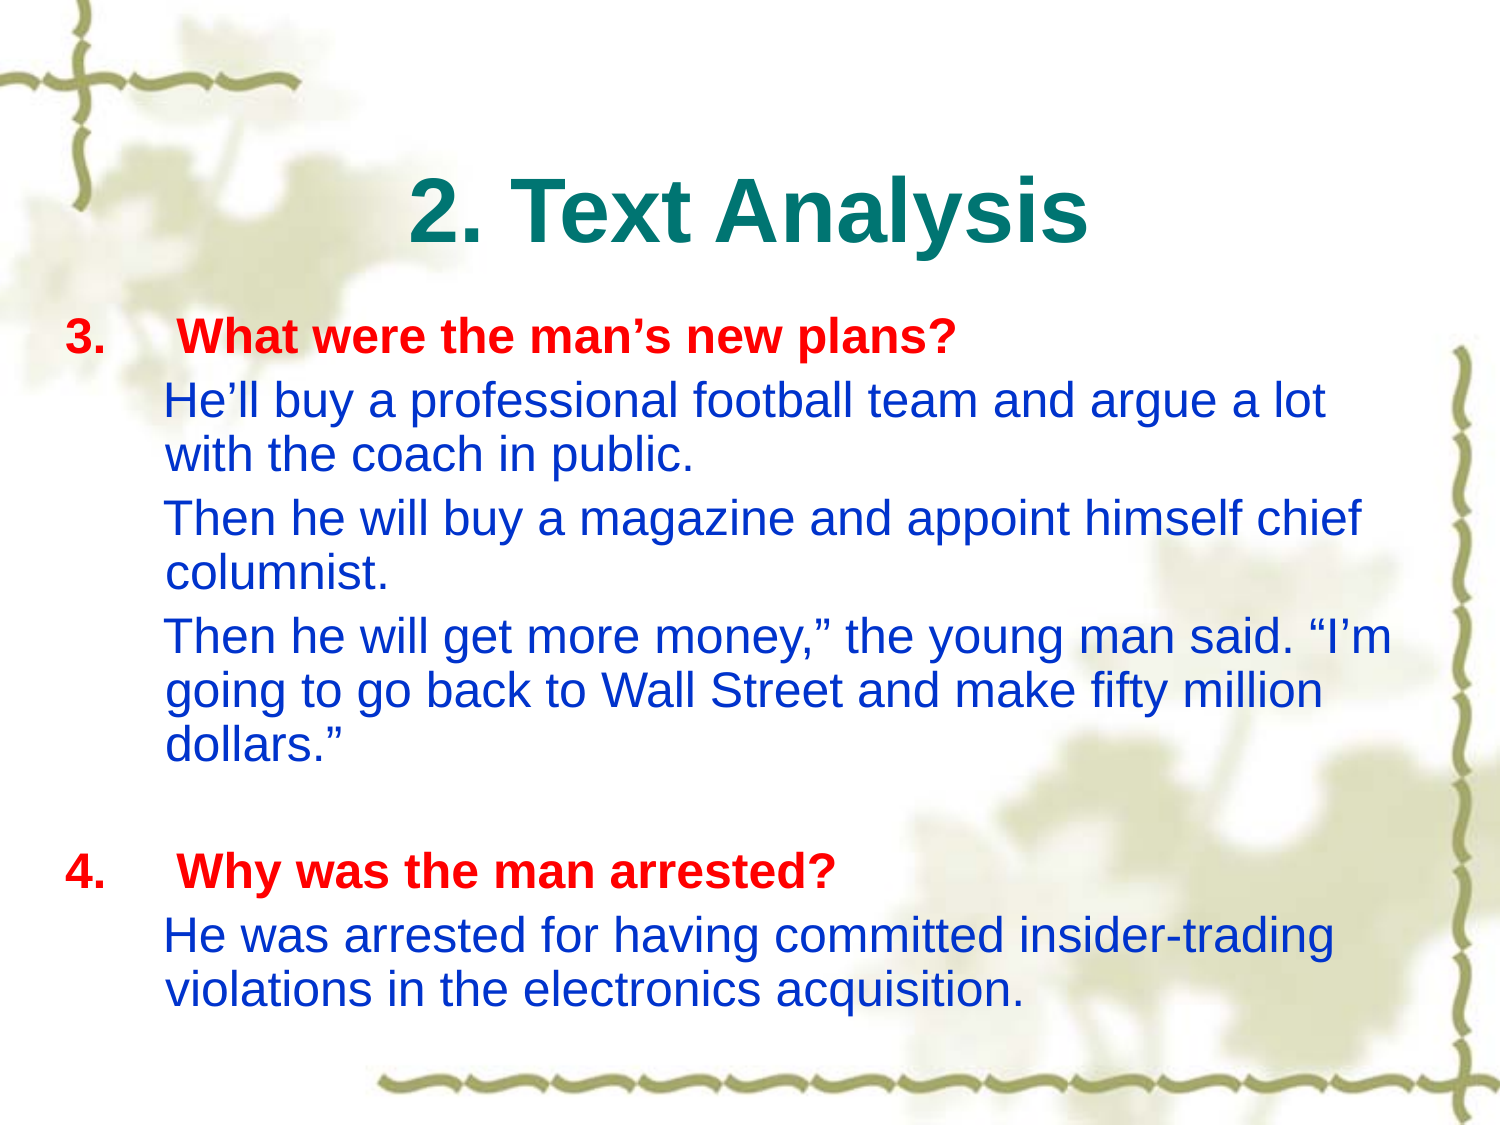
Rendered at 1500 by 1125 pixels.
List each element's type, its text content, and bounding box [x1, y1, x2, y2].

picture [0, 0, 1500, 1125]
title 2. Text Analysis [49, 112, 1451, 301]
list 3. What were the man’s new plans? He’ll buy a professional football team and argue a lot with the coach in public. Then he will buy a magazine and appoint himself chief columnist. Then he will get more money,” the young man said. “I’m going to go back to Wall Street and make fifty million dollars.” 4. Why was the man arrested? He was arrested for having committed insider-trading violations in the electronics acquisition. [49, 302, 1452, 1071]
